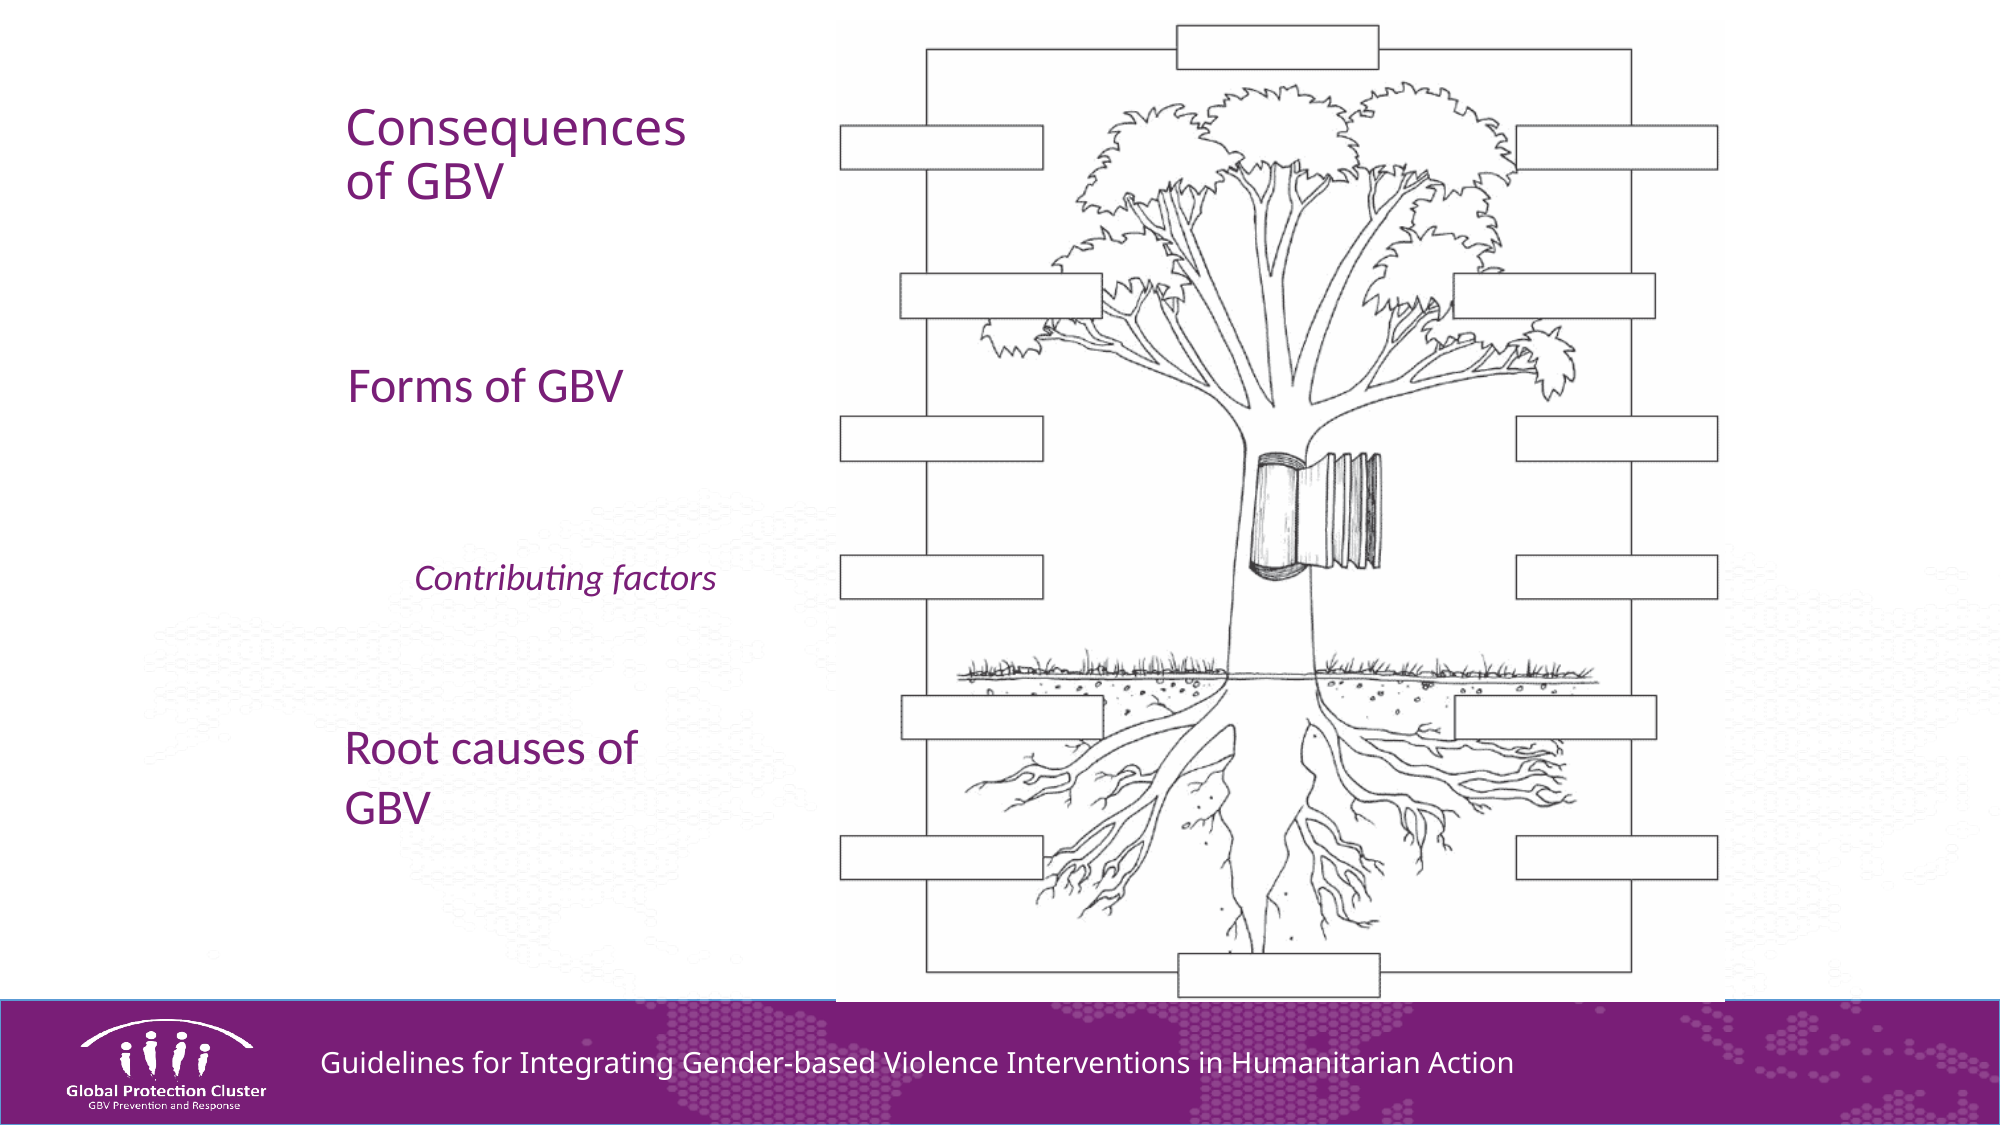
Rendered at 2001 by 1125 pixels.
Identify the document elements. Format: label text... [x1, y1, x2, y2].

text_box Forms of GBV [333, 344, 639, 420]
title Consequences of GBV [329, 94, 731, 228]
text_box Contributing factors [399, 545, 732, 606]
picture [56, 20, 2001, 1125]
text_box Root causes of GBV [329, 707, 708, 843]
